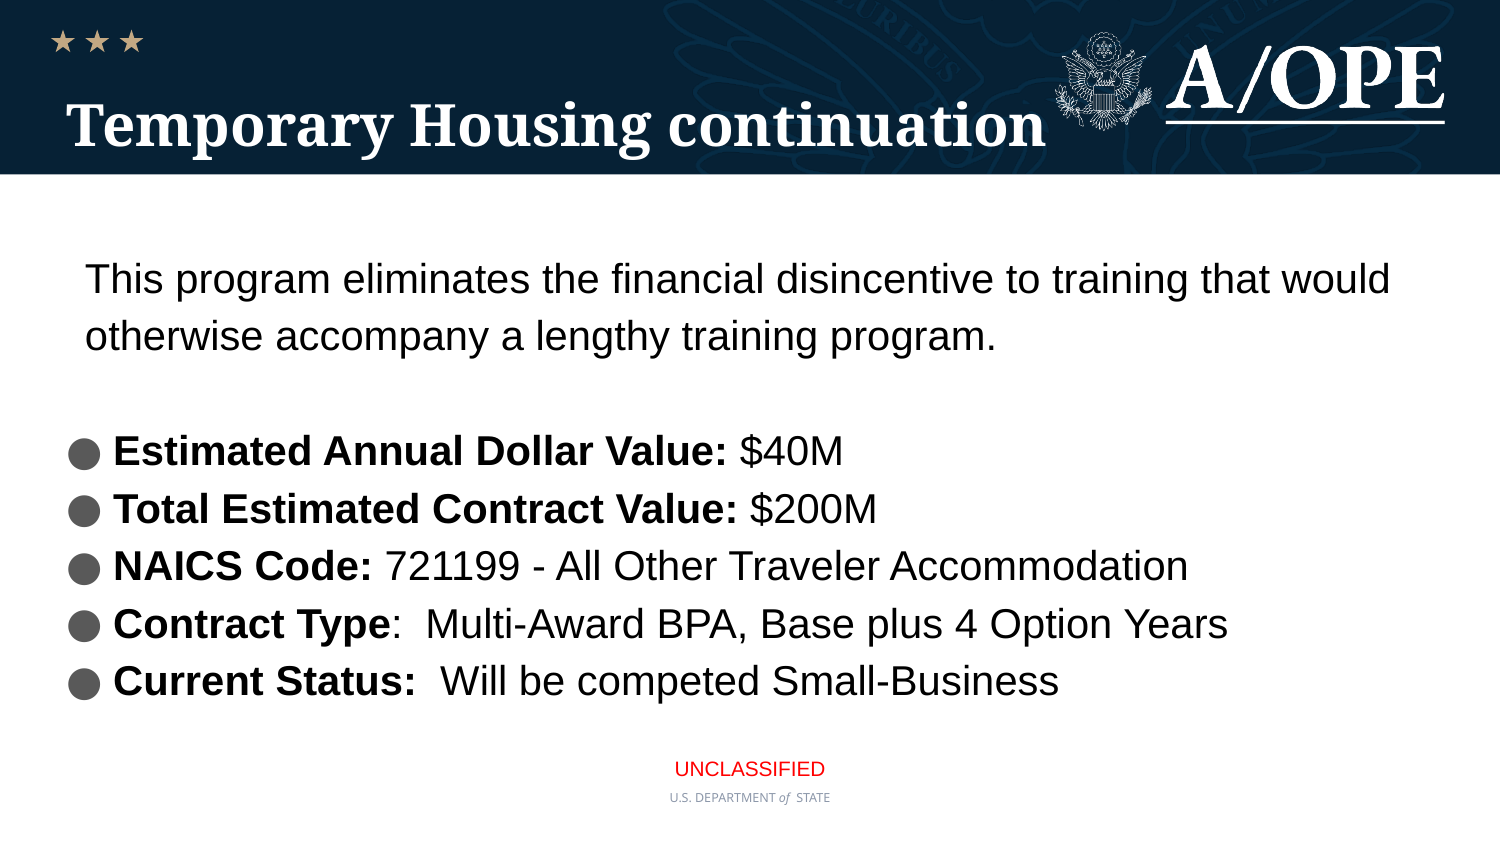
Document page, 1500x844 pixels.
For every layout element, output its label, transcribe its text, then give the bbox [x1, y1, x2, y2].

picture [587, 0, 1500, 174]
title Temporary Housing continuation [51, 72, 1449, 167]
list This program eliminates the financial disincentive to training that would otherwise accompany a lengthy training program. Estimated Annual Dollar Value: $40M Total Estimated Contract Value: $200M NAICS Code: 721199 - All Other Traveler Accommodation Contract Type: Multi-Award BPA, Base plus 4 Option Years Current Status: Will be competed Small-Business [51, 189, 1449, 750]
text_box UNCLASSIFIED [659, 747, 841, 788]
